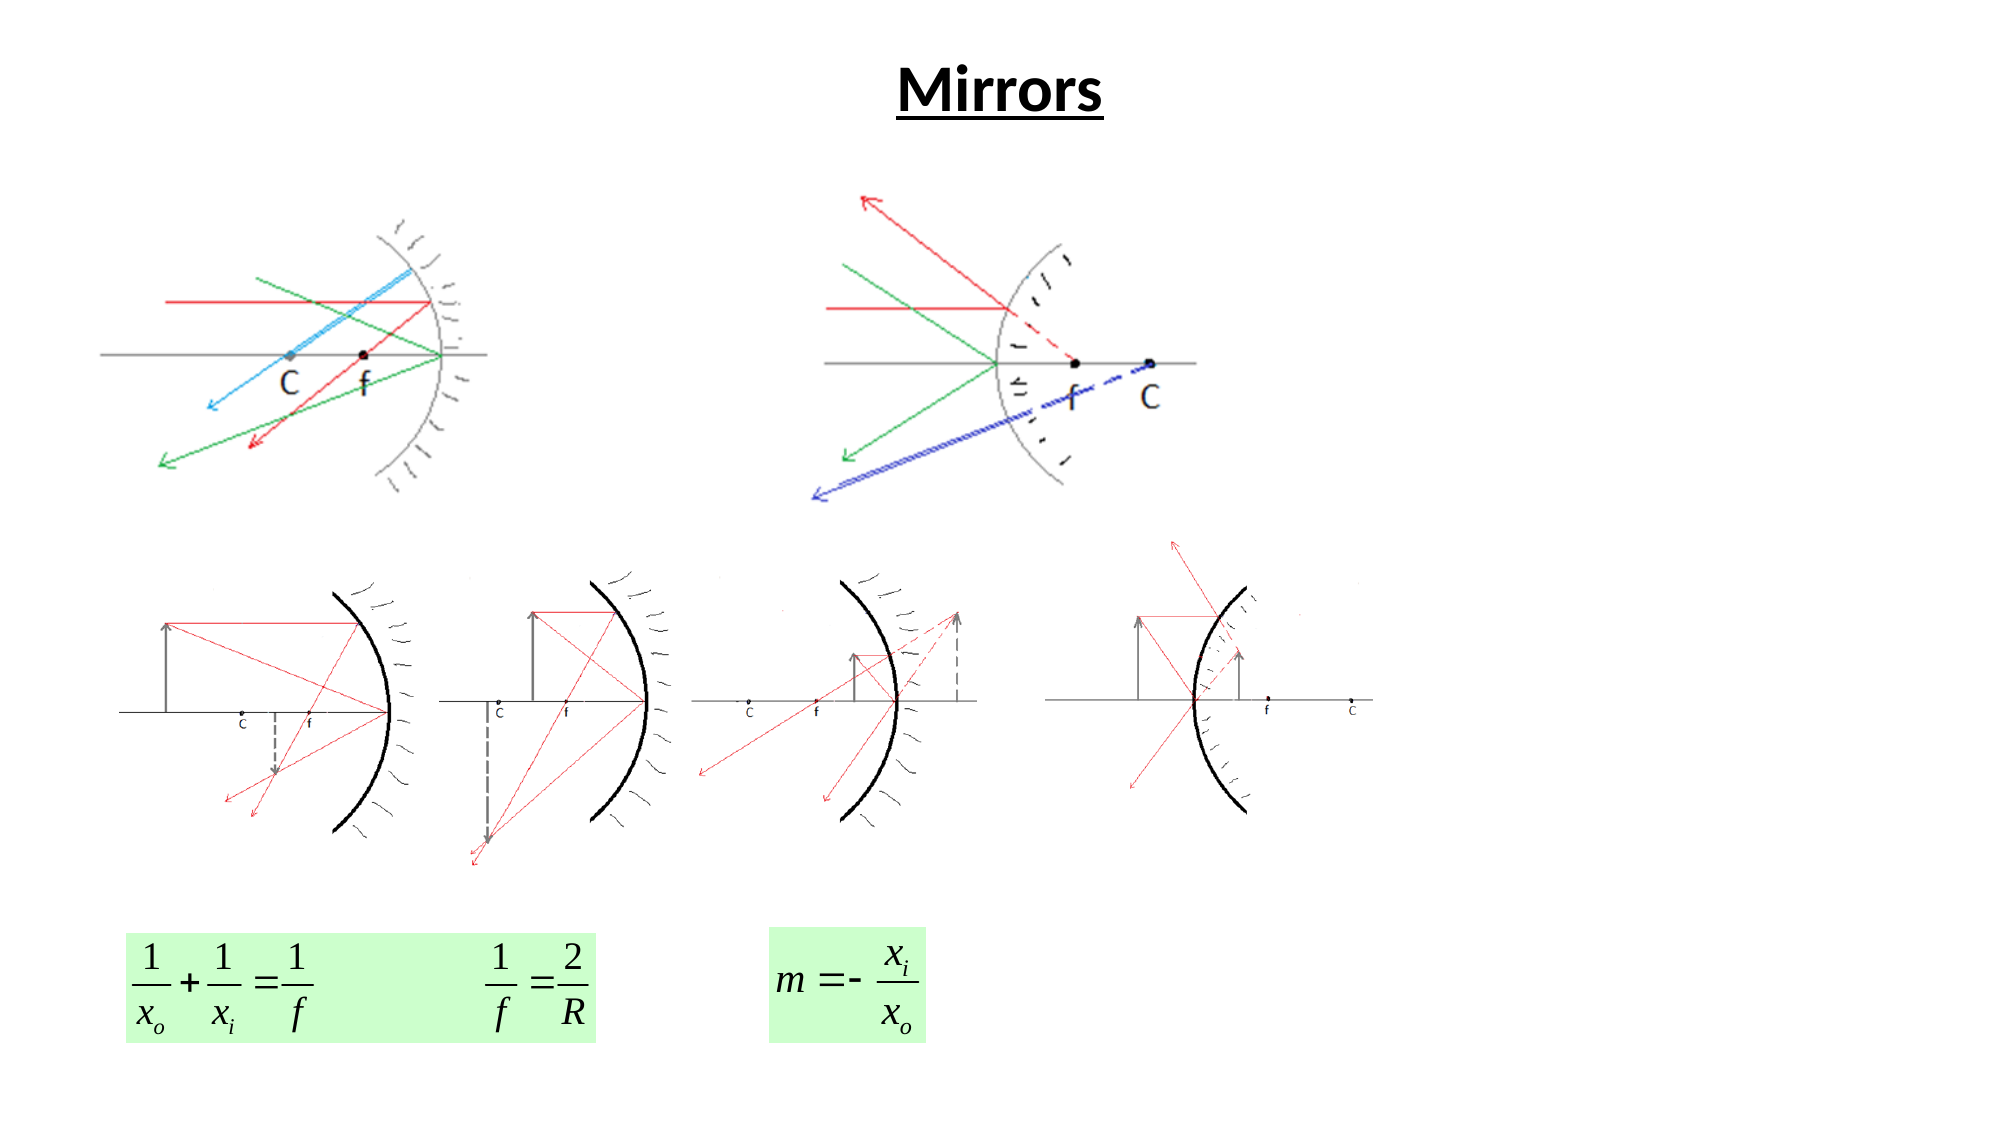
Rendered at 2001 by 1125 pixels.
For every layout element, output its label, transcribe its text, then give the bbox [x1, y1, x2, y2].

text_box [768, 926, 927, 1044]
picture [68, 186, 1211, 526]
text_box Mirrors [881, 37, 1142, 133]
picture [105, 562, 986, 881]
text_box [126, 932, 597, 1044]
picture [1036, 533, 1384, 824]
